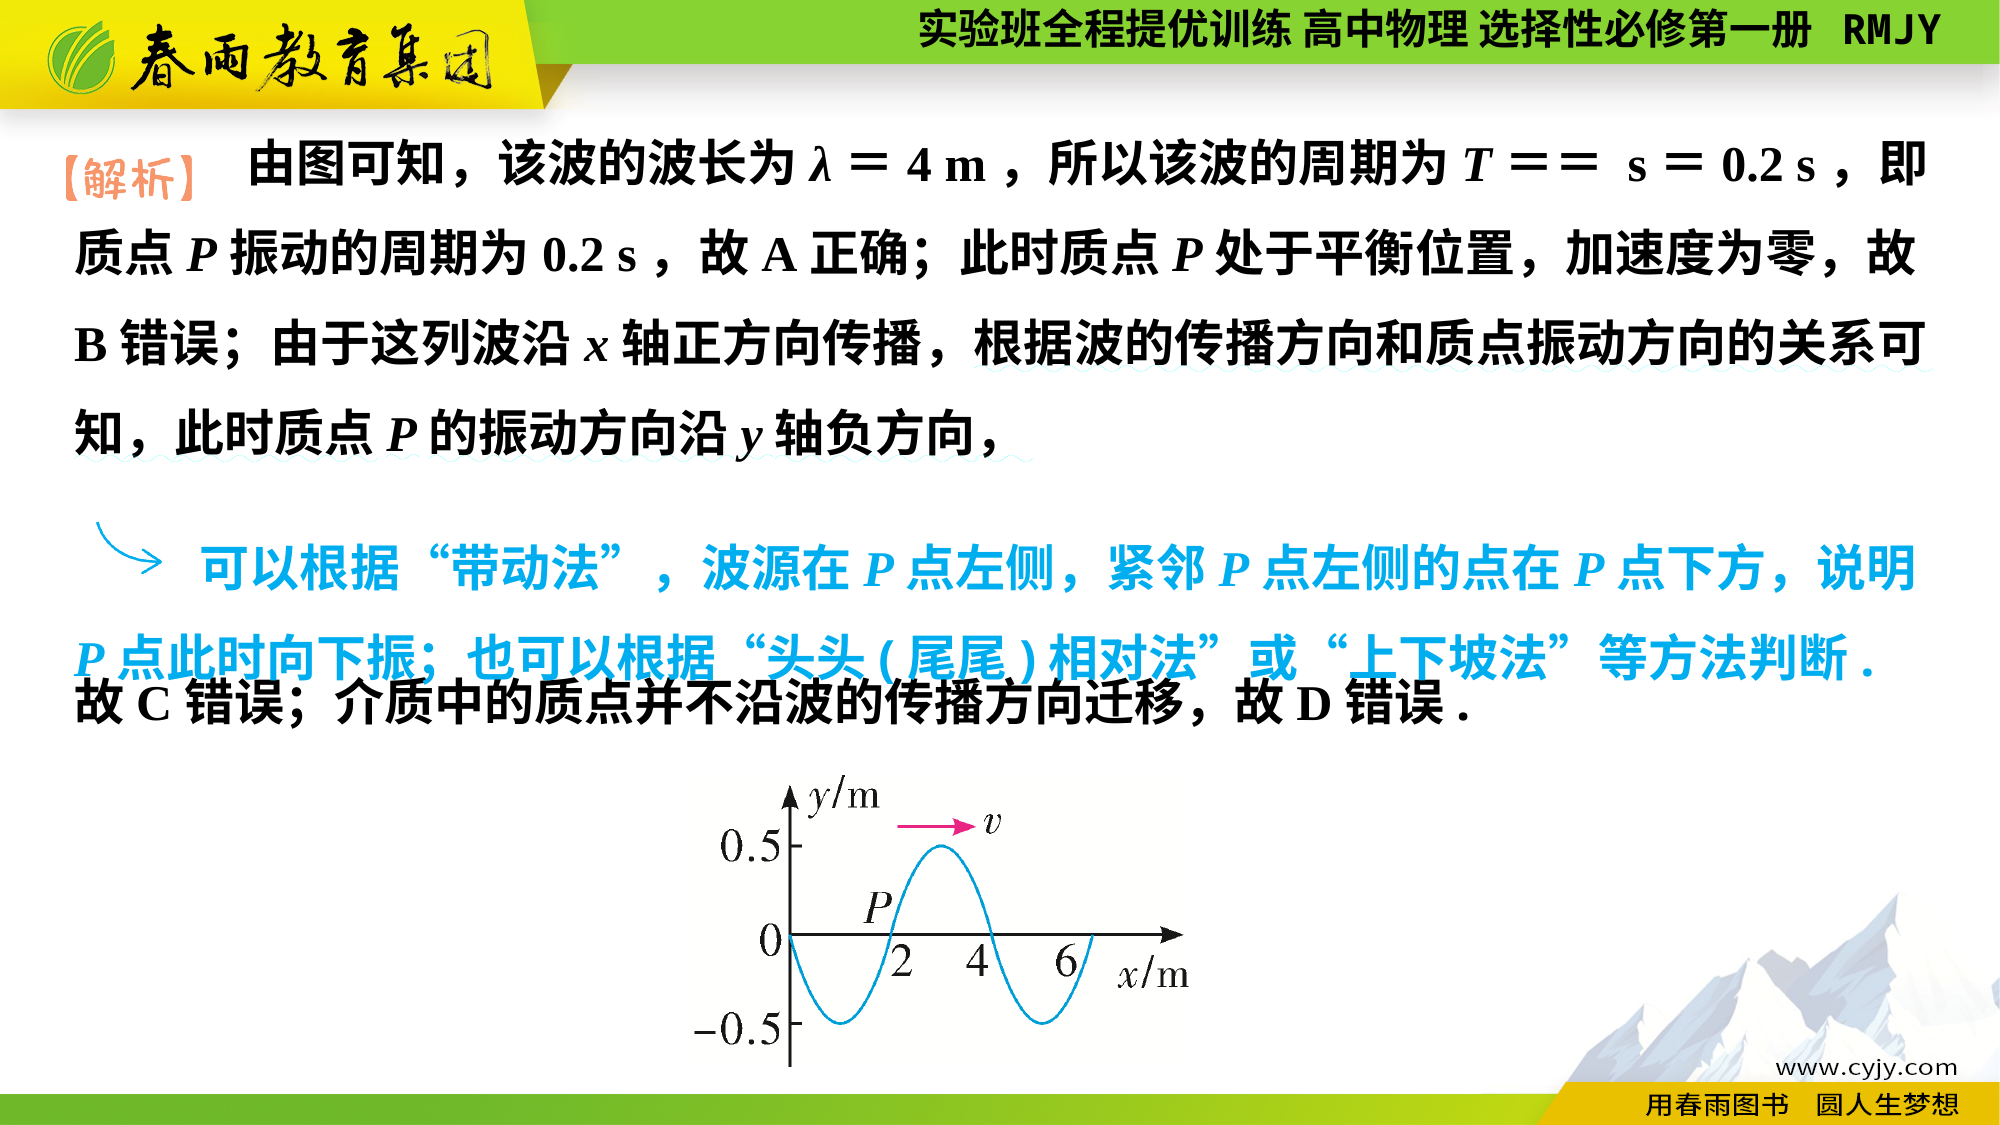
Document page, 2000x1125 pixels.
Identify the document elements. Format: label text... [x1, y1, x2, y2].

picture [0, 0, 2000, 1125]
text_box 可以根据“带动法”，波源在P点左侧，紧邻P点左侧的点在P点下方，说明P点此时向下振；也可以根据“头头(尾尾)相对法”或“上下坡法”等方法判断. [59, 498, 1944, 694]
